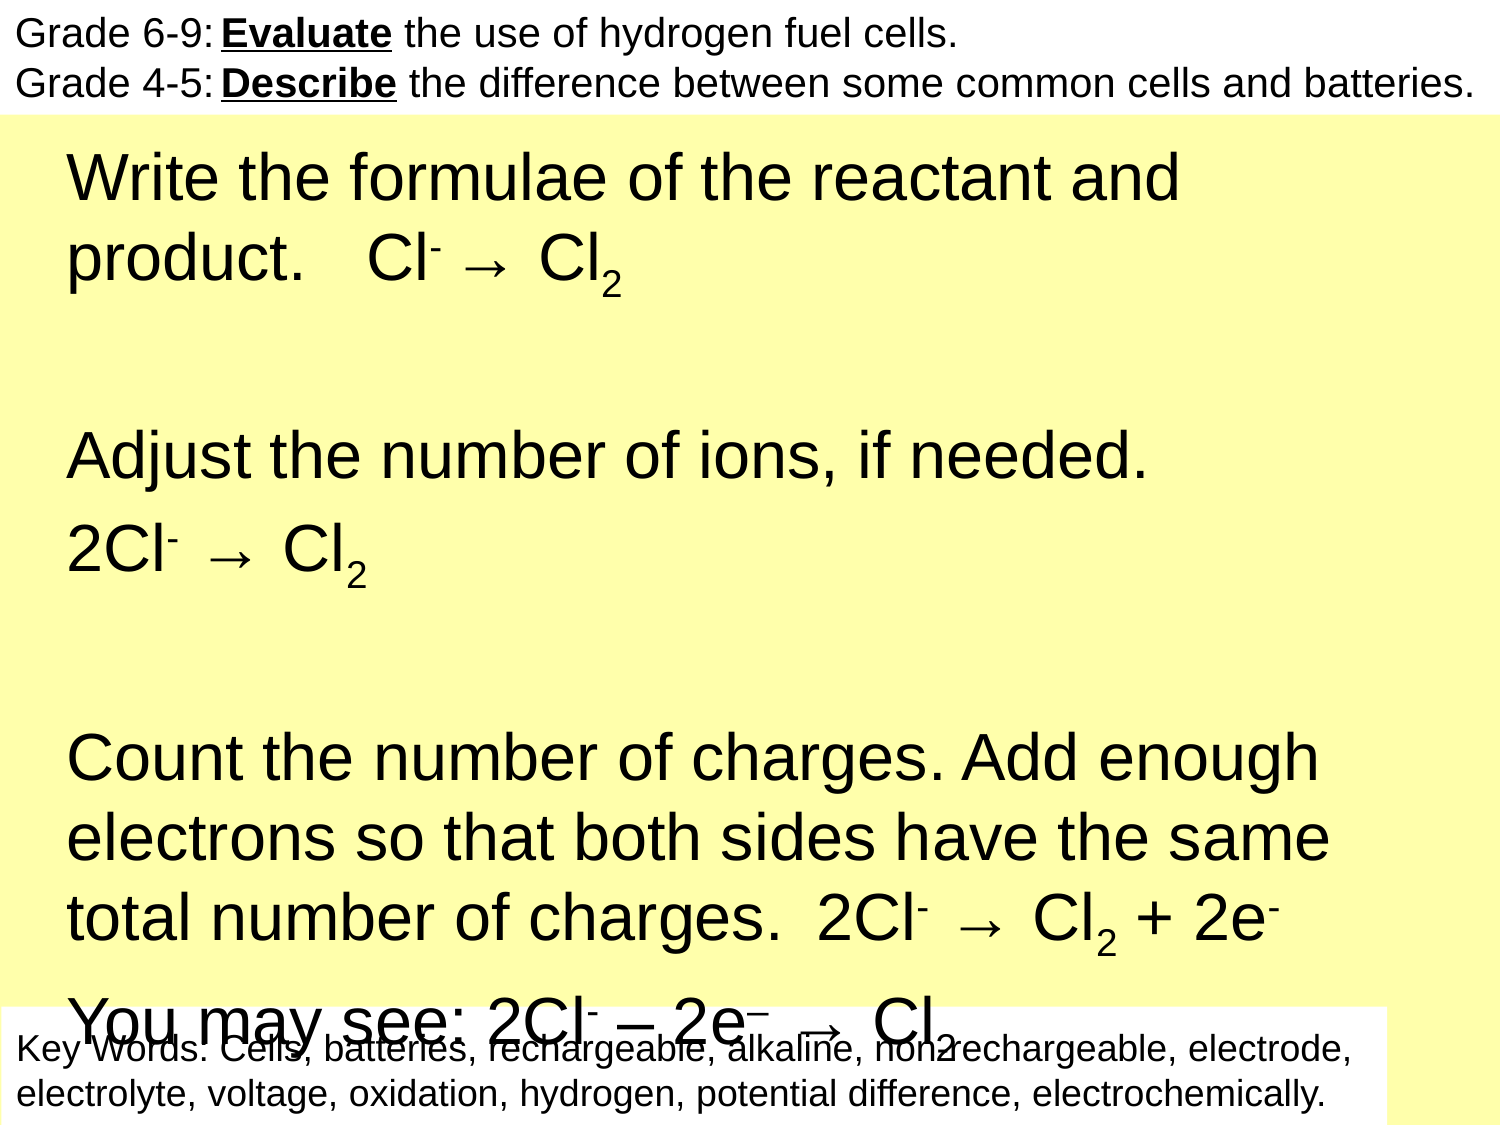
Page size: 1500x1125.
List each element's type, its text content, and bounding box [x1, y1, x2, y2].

text_box Write the formulae of the reactant and product. Cl- → Cl2 Adjust the number of ions, if needed. 2Cl- → Cl2 Count the number of charges. Add enough electrons so that both sides have the same total number of charges. 2Cl- → Cl2 + 2e- You may see: 2Cl- – 2e– → Cl2 [51, 126, 1428, 907]
text_box Grade 6-9: Evaluate the use of hydrogen fuel cells. Grade 4-5: Describe the difference between some common cells and batteries. [0, 0, 1500, 114]
text_box Key Words: Cells, batteries, rechargeable, alkaline, non-rechargeable, electrode, electrolyte, voltage, oxidation, hydrogen, potential difference, electrochemically. [1, 1006, 1388, 1125]
